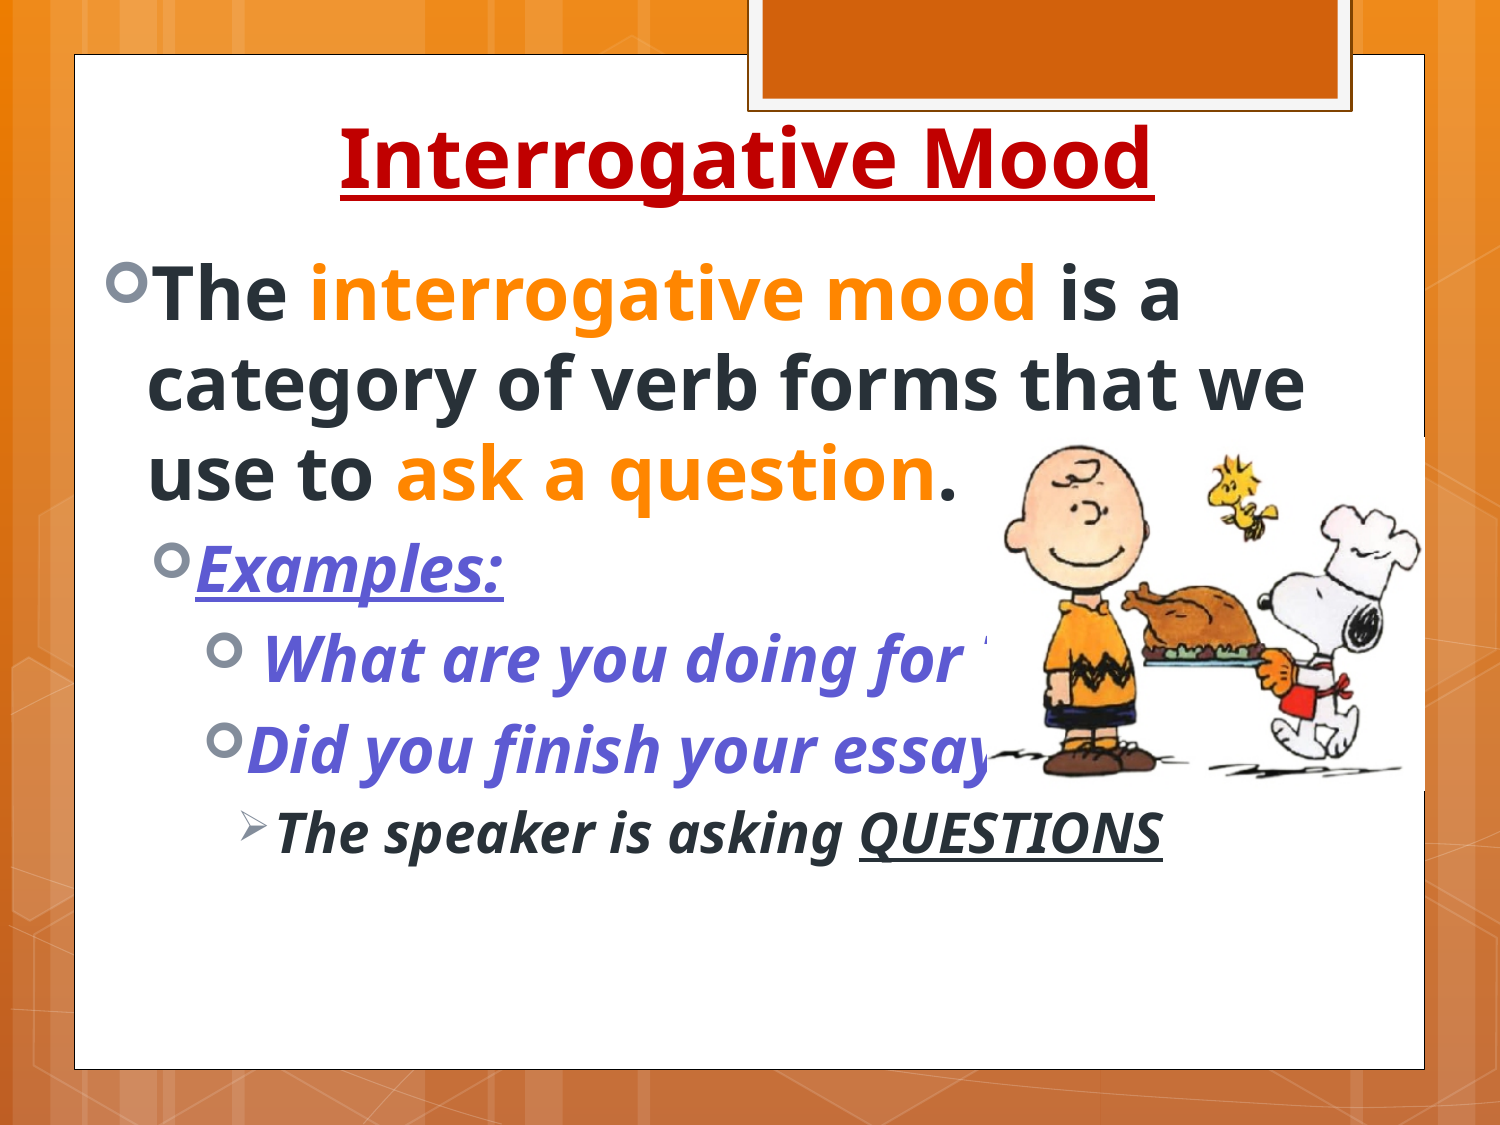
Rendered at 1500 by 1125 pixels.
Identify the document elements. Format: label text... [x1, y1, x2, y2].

title Interrogative Mood [171, 24, 1324, 213]
list The interrogative mood is a category of verb forms that we use to ask a question. Examples: What are you doing for Thanksgiving? Did you finish your essay? The speaker is asking QUESTIONS [75, 237, 1438, 1050]
picture [987, 437, 1426, 791]
